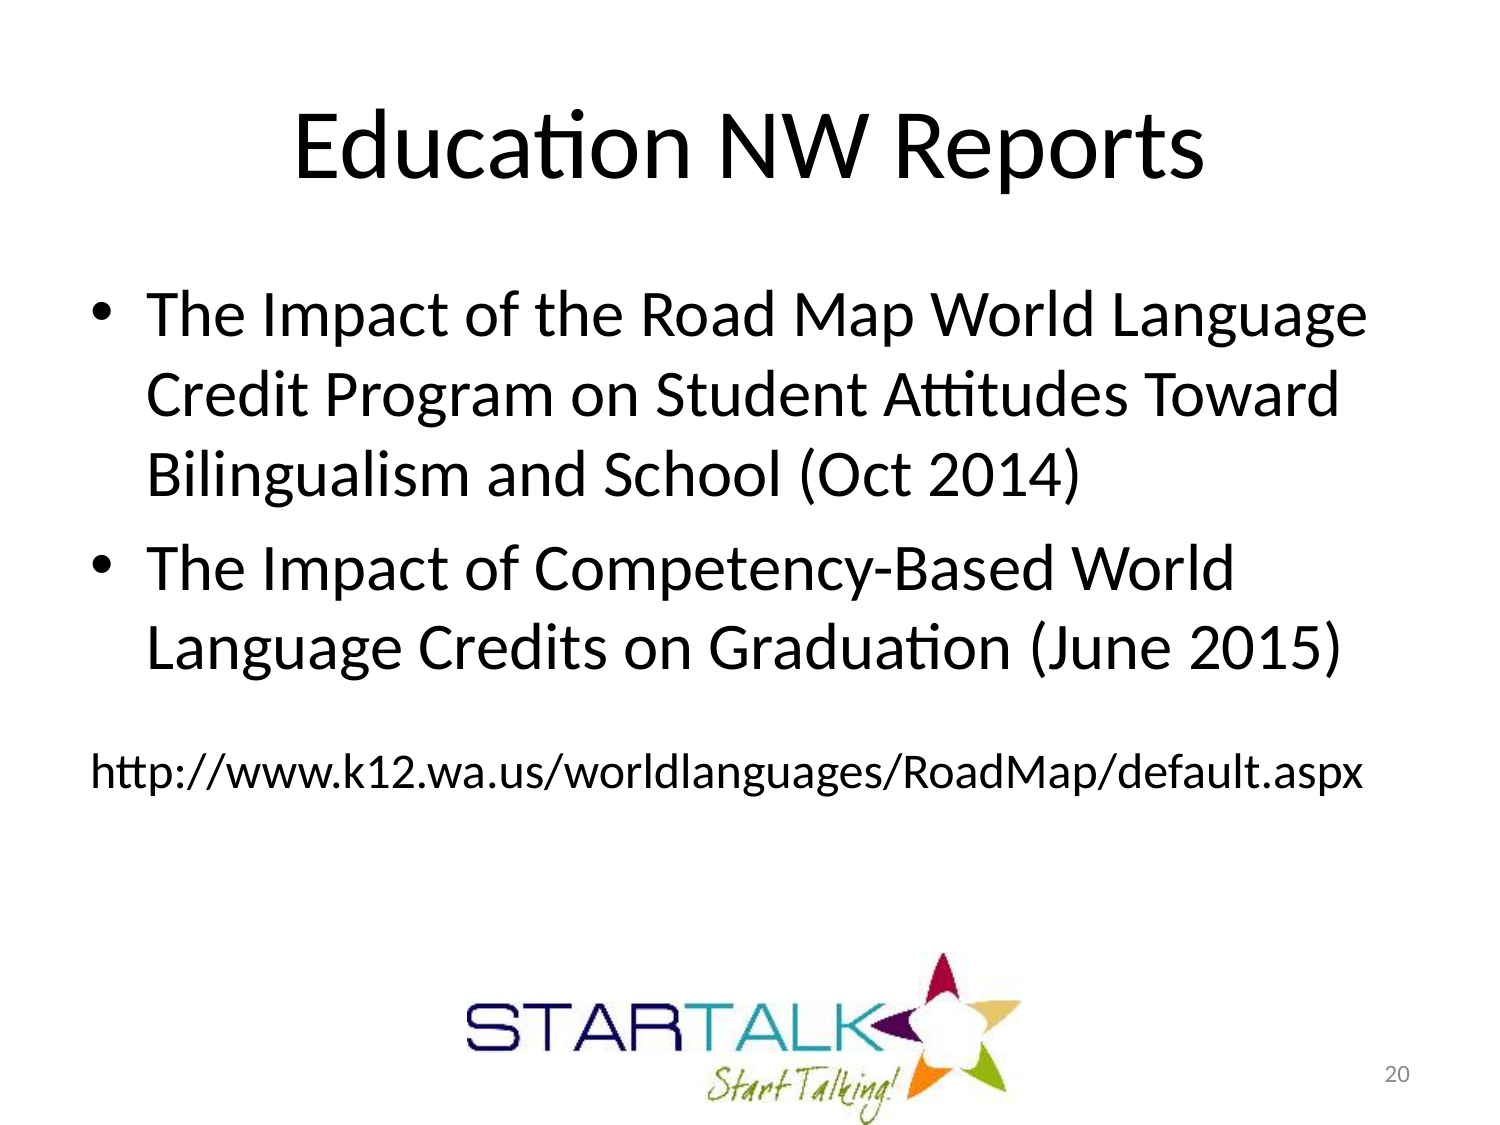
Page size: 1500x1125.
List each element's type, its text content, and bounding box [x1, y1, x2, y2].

picture [467, 1005, 1022, 1125]
list The Impact of the Road Map World Language Credit Program on Student Attitudes Toward Bilingualism and School (Oct 2014) The Impact of Competency-Based World Language Credits on Graduation (June 2015) http://www.k12.wa.us/worldlanguages/RoadMap/default.aspx [75, 262, 1425, 1005]
slide_number 20 [1074, 1042, 1425, 1103]
title Education NW Reports [75, 45, 1425, 233]
